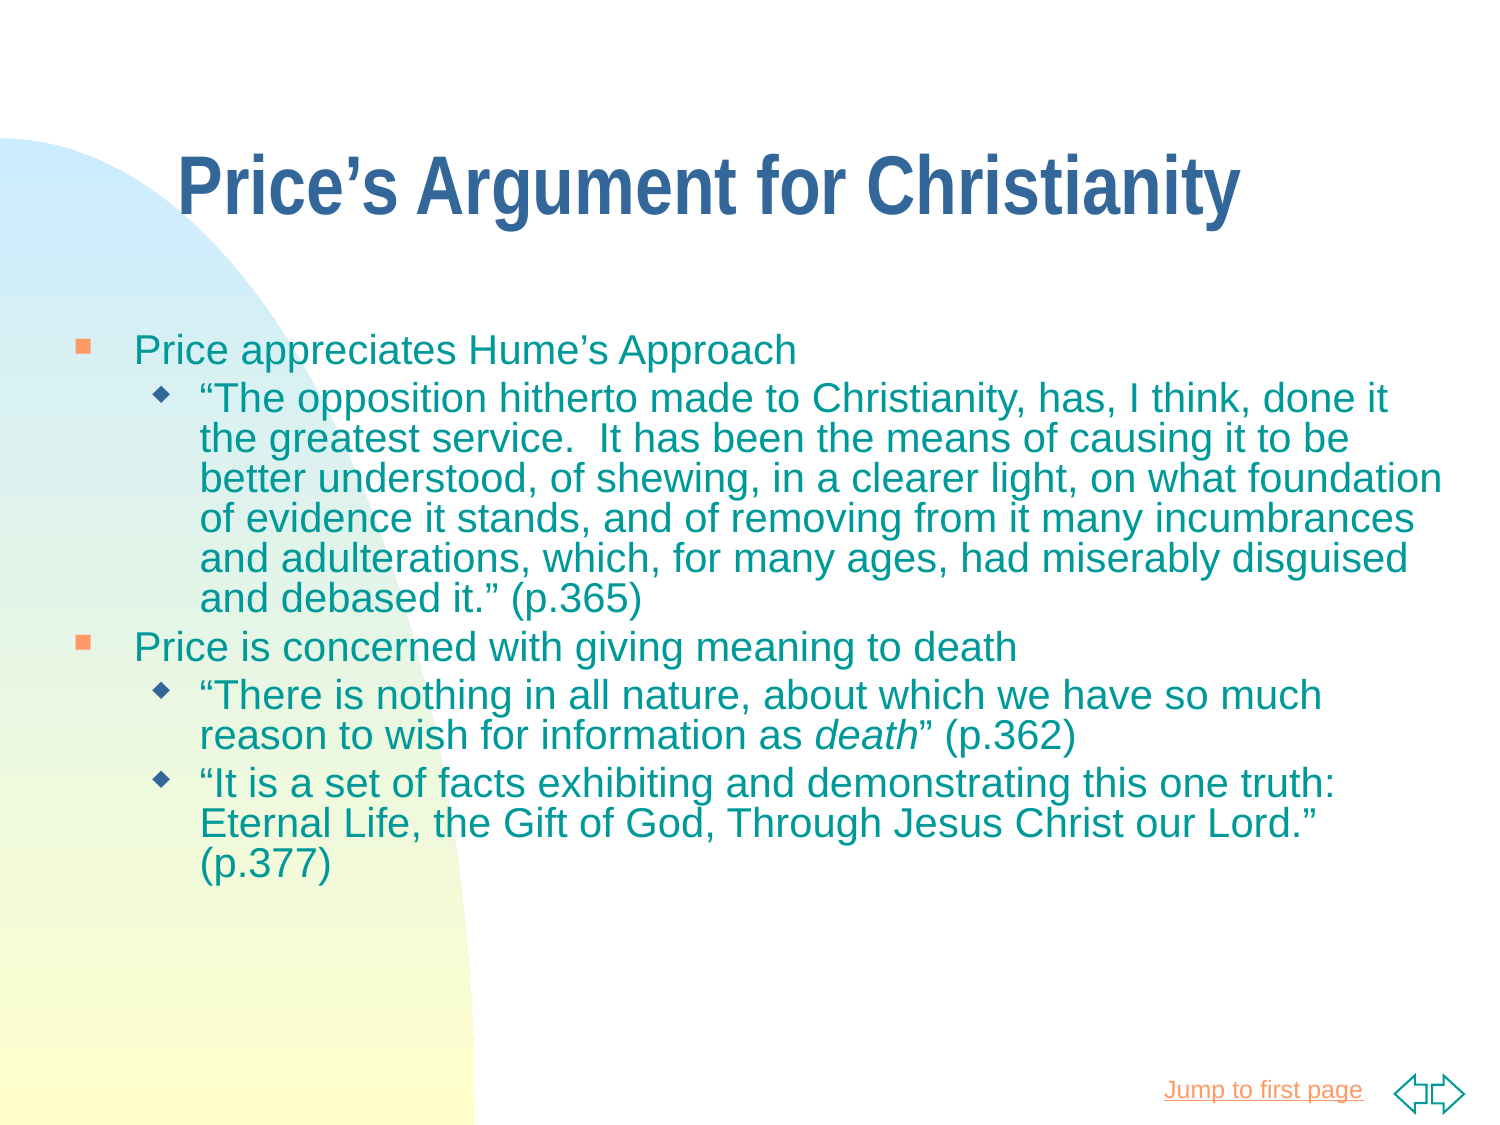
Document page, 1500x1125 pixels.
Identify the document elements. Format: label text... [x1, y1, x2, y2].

title Price’s Argument for Christianity [162, 99, 1463, 288]
list Price appreciates Hume’s Approach “The opposition hitherto made to Christianity, has, I think, done it the greatest service. It has been the means of causing it to be better understood, of shewing, in a clearer light, on what foundation of evidence it stands, and of removing from it many incumbrances and adulterations, which, for many ages, had miserably disguised and debased it.” (p.365) Price is concerned with giving meaning to death “There is nothing in all nature, about which we have so much reason to wish for information as death” (p.362) “It is a set of facts exhibiting and demonstrating this one truth: Eternal Life, the Gift of God, Through Jesus Christ our Lord.” (p.377) [62, 324, 1463, 1001]
